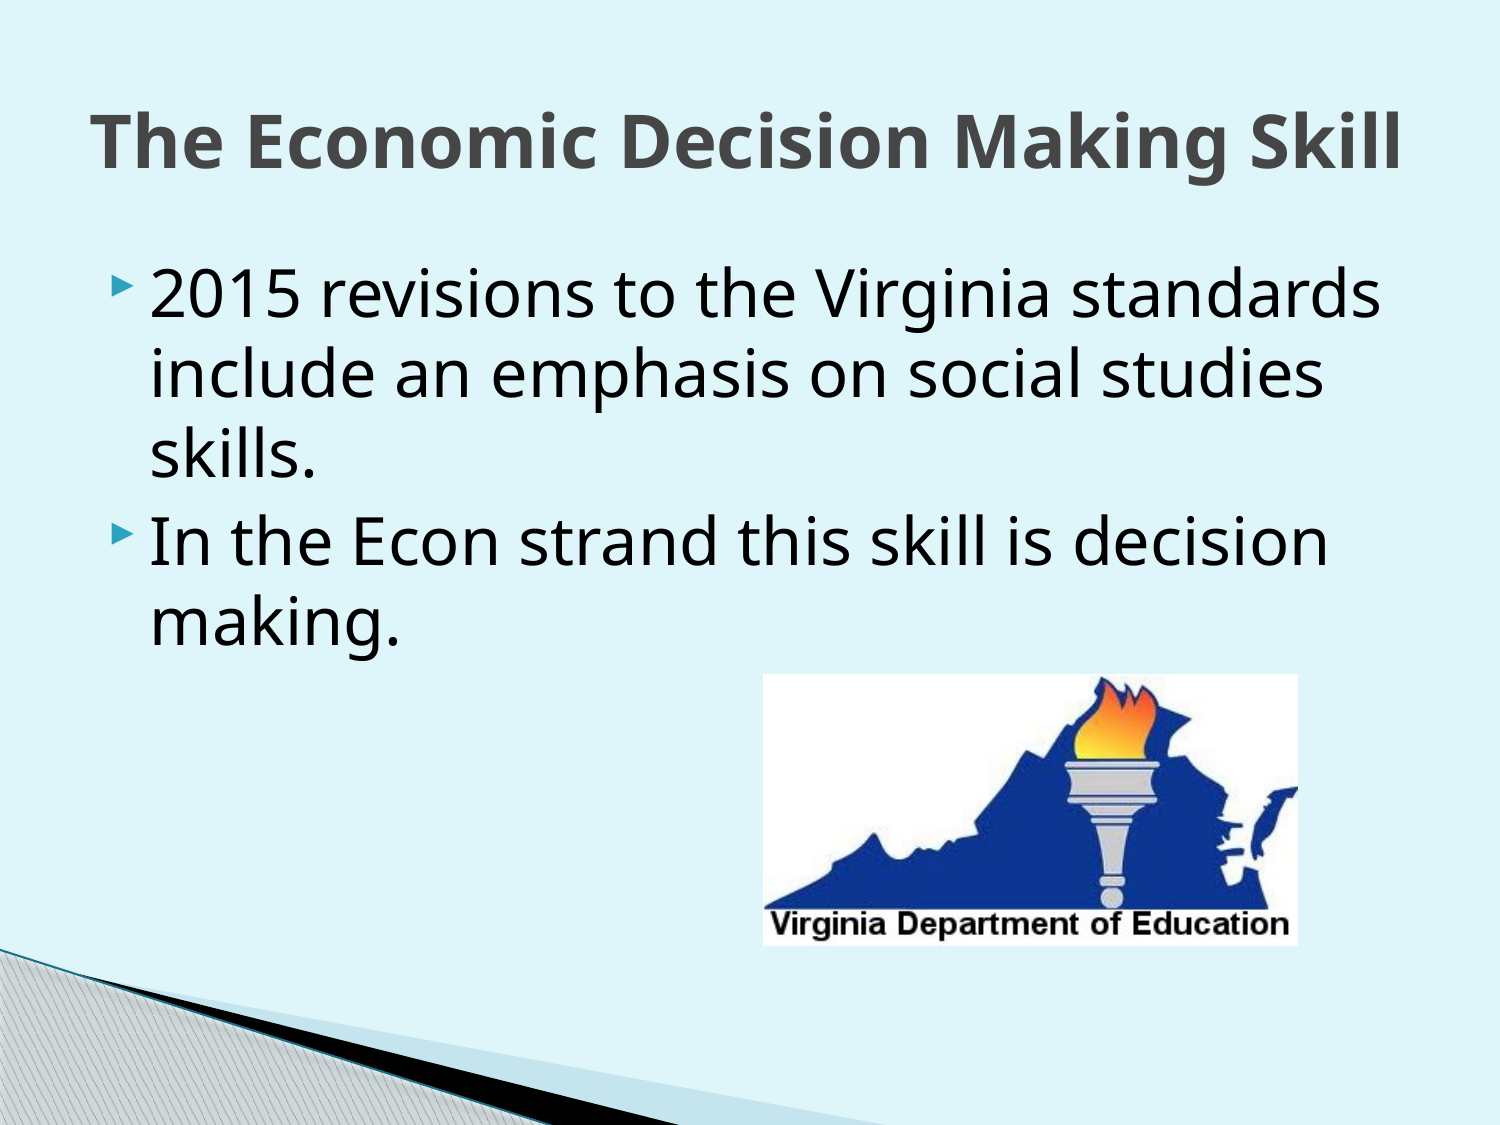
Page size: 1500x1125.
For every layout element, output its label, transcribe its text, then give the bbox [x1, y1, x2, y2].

picture [763, 674, 1299, 946]
title The Economic Decision Making Skill [75, 45, 1450, 233]
list 2015 revisions to the Virginia standards include an emphasis on social studies skills. In the Econ strand this skill is decision making. [75, 242, 1425, 986]
